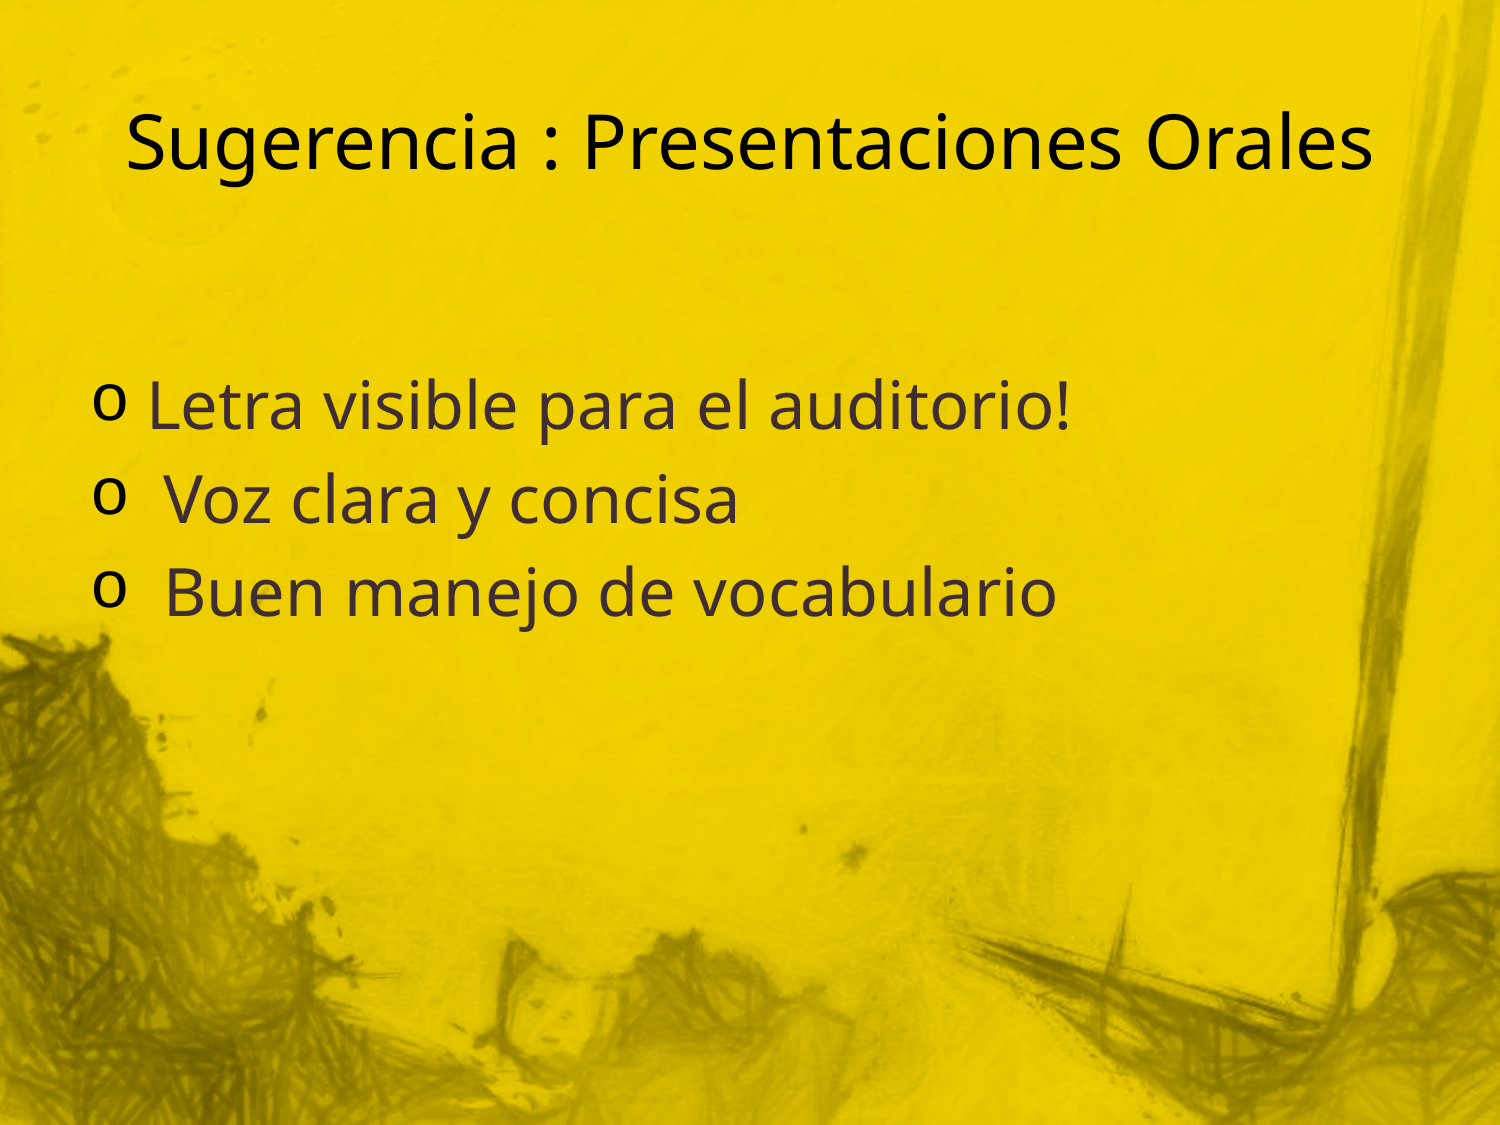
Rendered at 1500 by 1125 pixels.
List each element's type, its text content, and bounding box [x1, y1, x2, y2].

title Sugerencia : Presentaciones Orales [75, 45, 1425, 233]
list Letra visible para el auditorio! Voz clara y concisa Buen manejo de vocabulario [75, 262, 1425, 1005]
